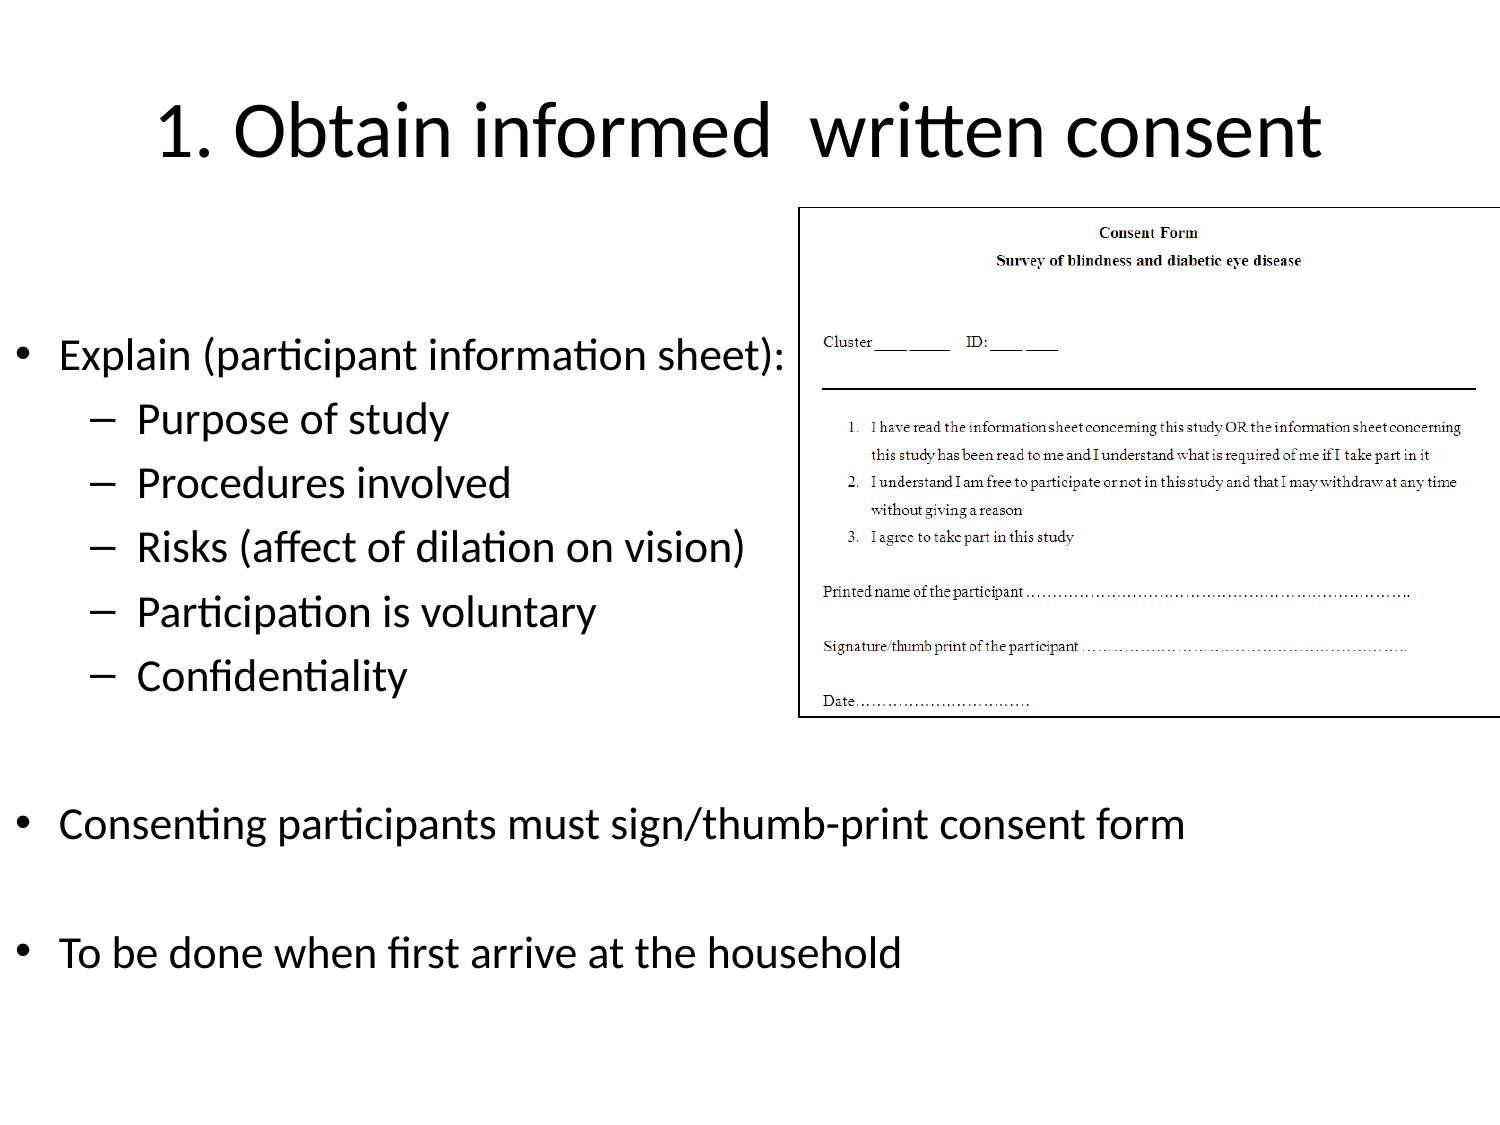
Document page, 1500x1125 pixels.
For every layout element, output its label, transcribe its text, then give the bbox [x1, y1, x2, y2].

title 1. Obtain informed written consent [64, 30, 1416, 219]
picture [799, 207, 1500, 717]
list Explain (participant information sheet): Purpose of study Procedures involved Risks (affect of dilation on vision) Participation is voluntary Confidentiality Consenting participants must sign/thumb-print consent form To be done when first arrive at the household [0, 316, 1351, 1125]
